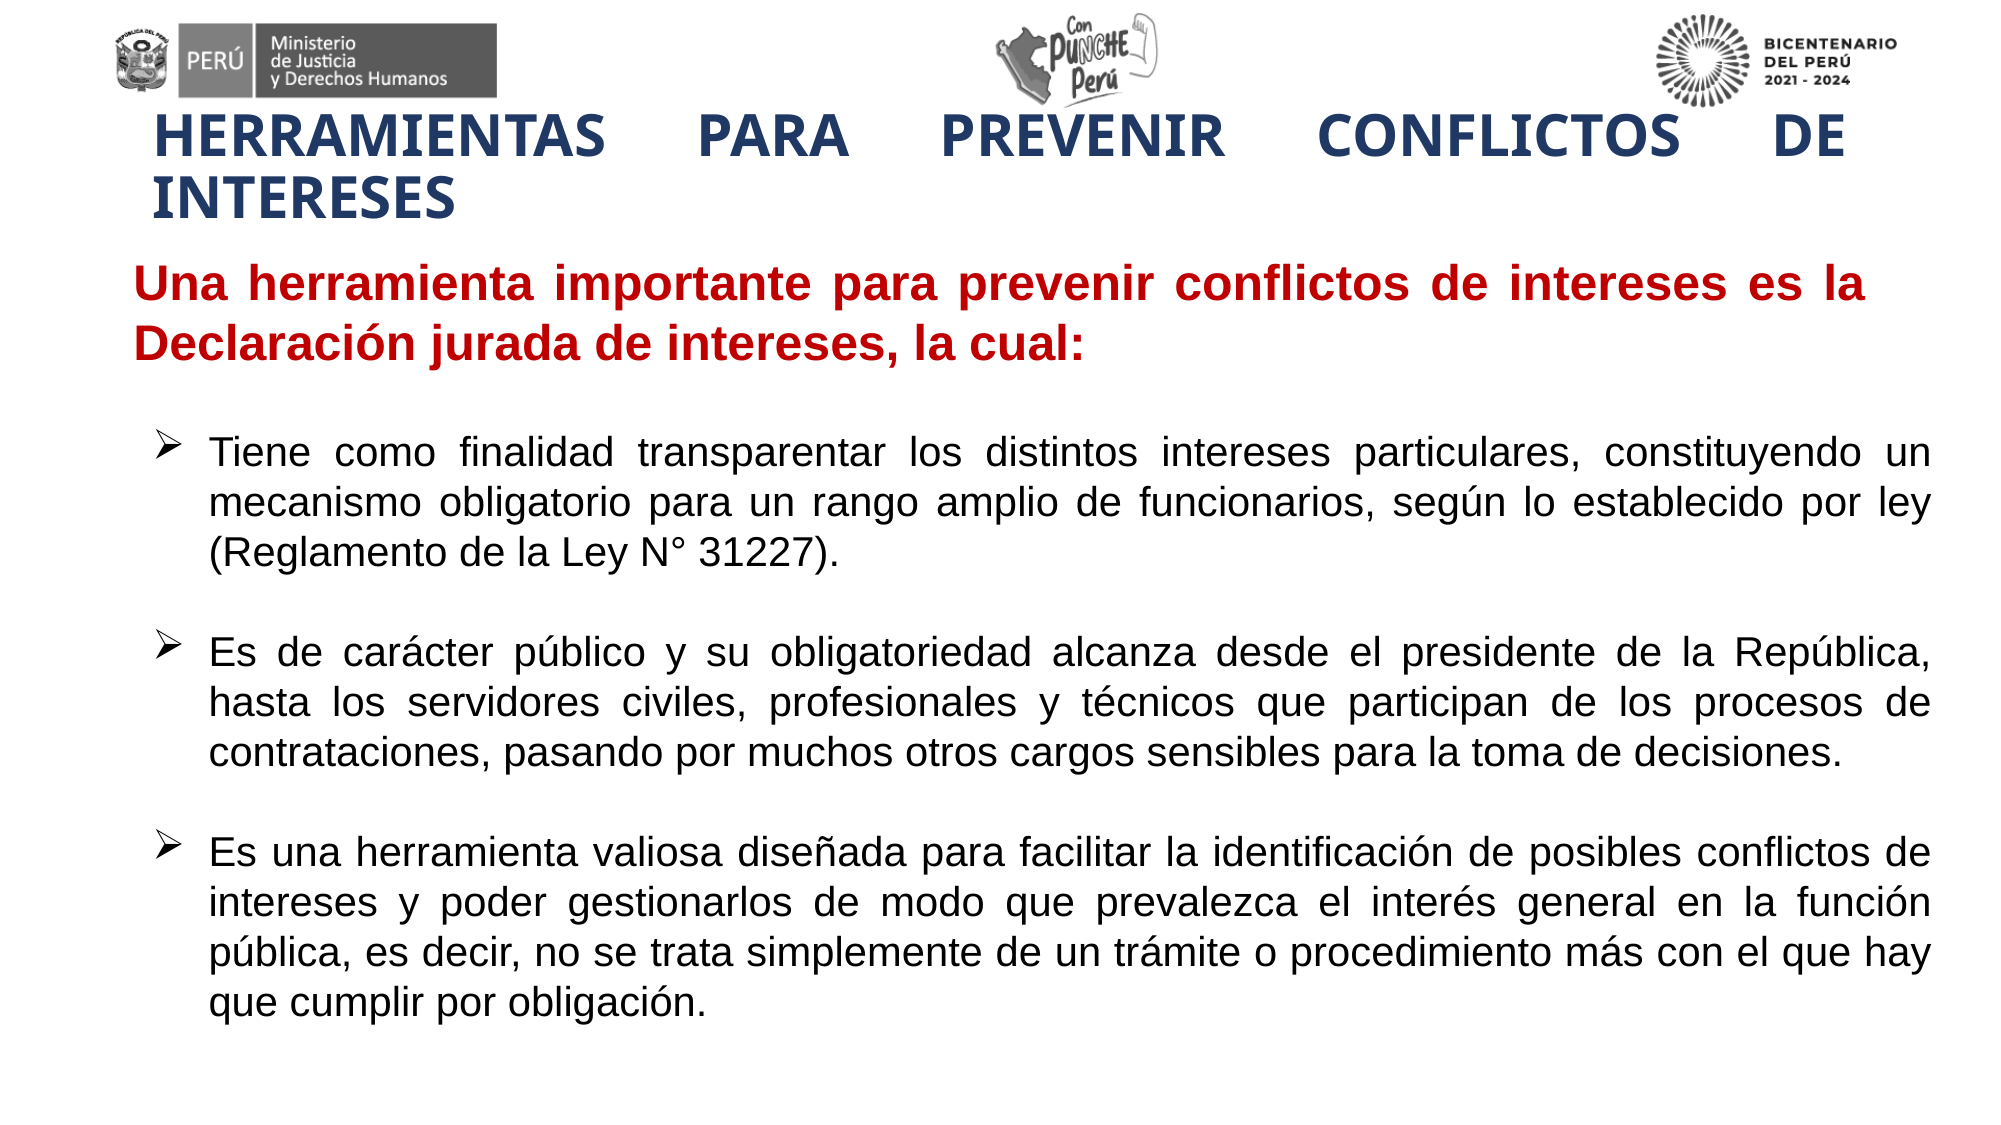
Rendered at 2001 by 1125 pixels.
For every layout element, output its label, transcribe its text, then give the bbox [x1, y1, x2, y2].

title HERRAMIENTAS PARA PREVENIR CONFLICTOS DE INTERESES [137, 59, 1863, 243]
text_box Una herramienta importante para prevenir conflictos de intereses es la Declaración jurada de intereses, la cual: [118, 243, 1882, 378]
picture [0, 0, 2000, 119]
text_box Tiene como finalidad transparentar los distintos intereses particulares, constituyendo un mecanismo obligatorio para un rango amplio de funcionarios, según lo establecido por ley (Reglamento de la Ley N° 31227). Es de carácter público y su obligatoriedad alcanza desde el presidente de la República, hasta los servidores civiles, profesionales y técnicos que participan de los procesos de contrataciones, pasando por muchos otros cargos sensibles para la toma de decisiones. Es una herramienta valiosa diseñada para facilitar la identificación de posibles conflictos de intereses y poder gestionarlos de modo que prevalezca el interés general en la función pública, es decir, no se trata simplemente de un trámite o procedimiento más con el que hay que cumplir por obligación. [137, 417, 1948, 1033]
